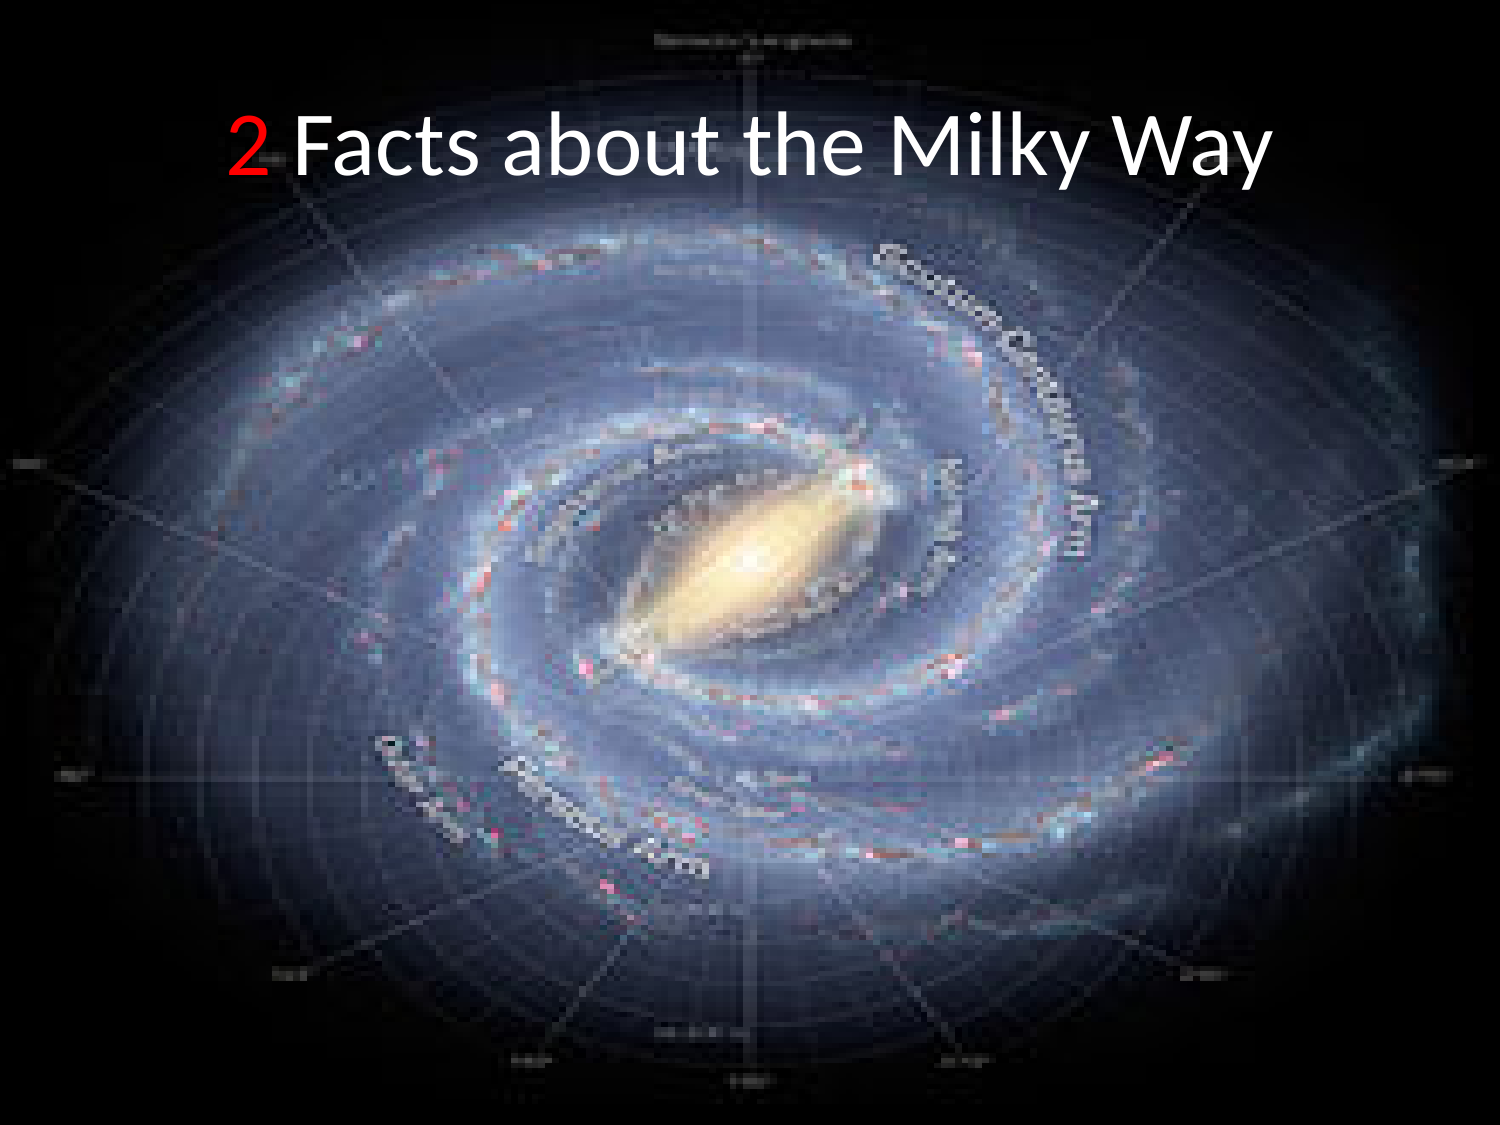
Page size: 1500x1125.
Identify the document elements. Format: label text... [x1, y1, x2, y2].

title 2 Facts about the Milky Way [75, 45, 1425, 233]
picture [0, 0, 1500, 1125]
